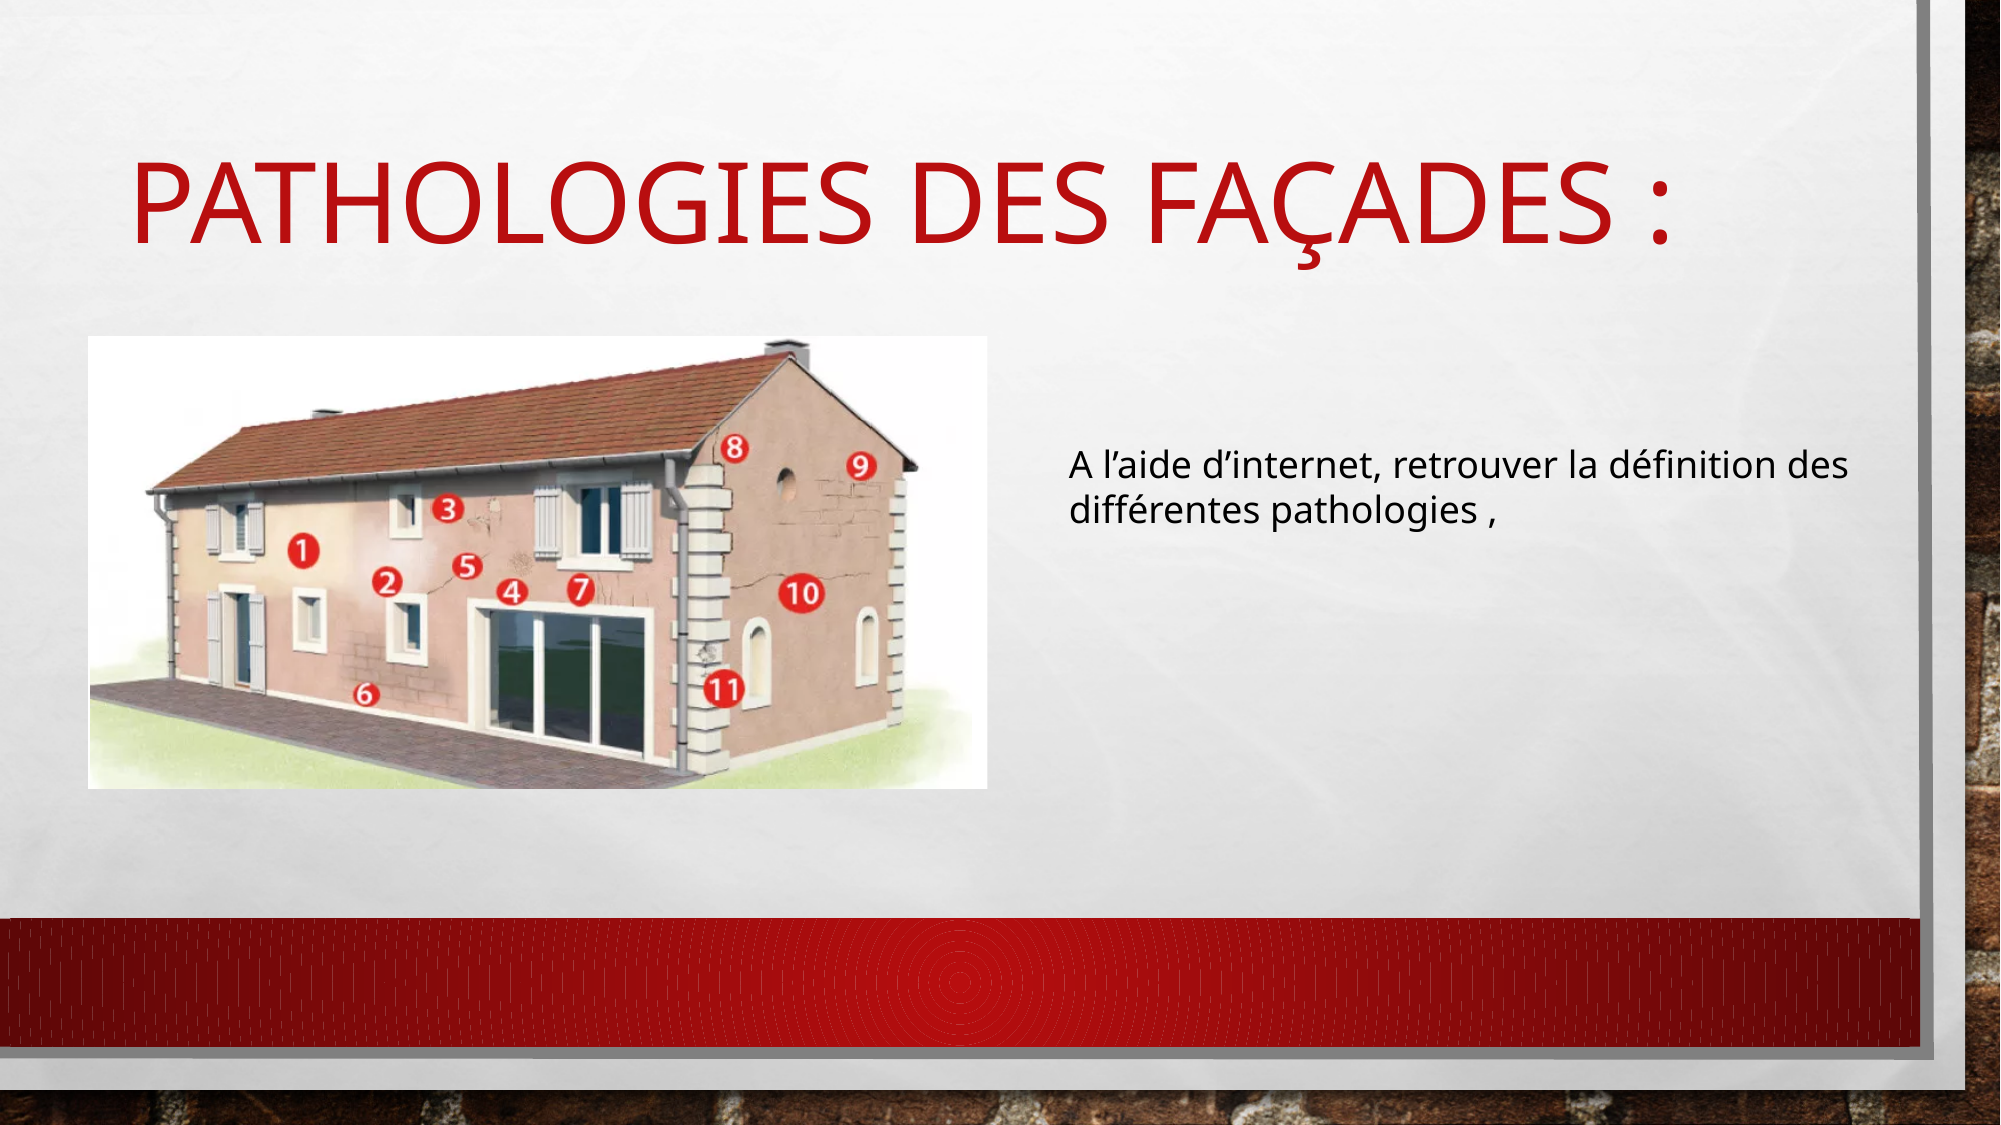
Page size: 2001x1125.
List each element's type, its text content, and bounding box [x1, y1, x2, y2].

picture [87, 336, 988, 789]
title PATHOLOGIES des façades : [112, 112, 1818, 302]
picture [0, 0, 2000, 1125]
text_box A l’aide d’internet, retrouver la définition des différentes pathologies , [1054, 433, 1912, 539]
